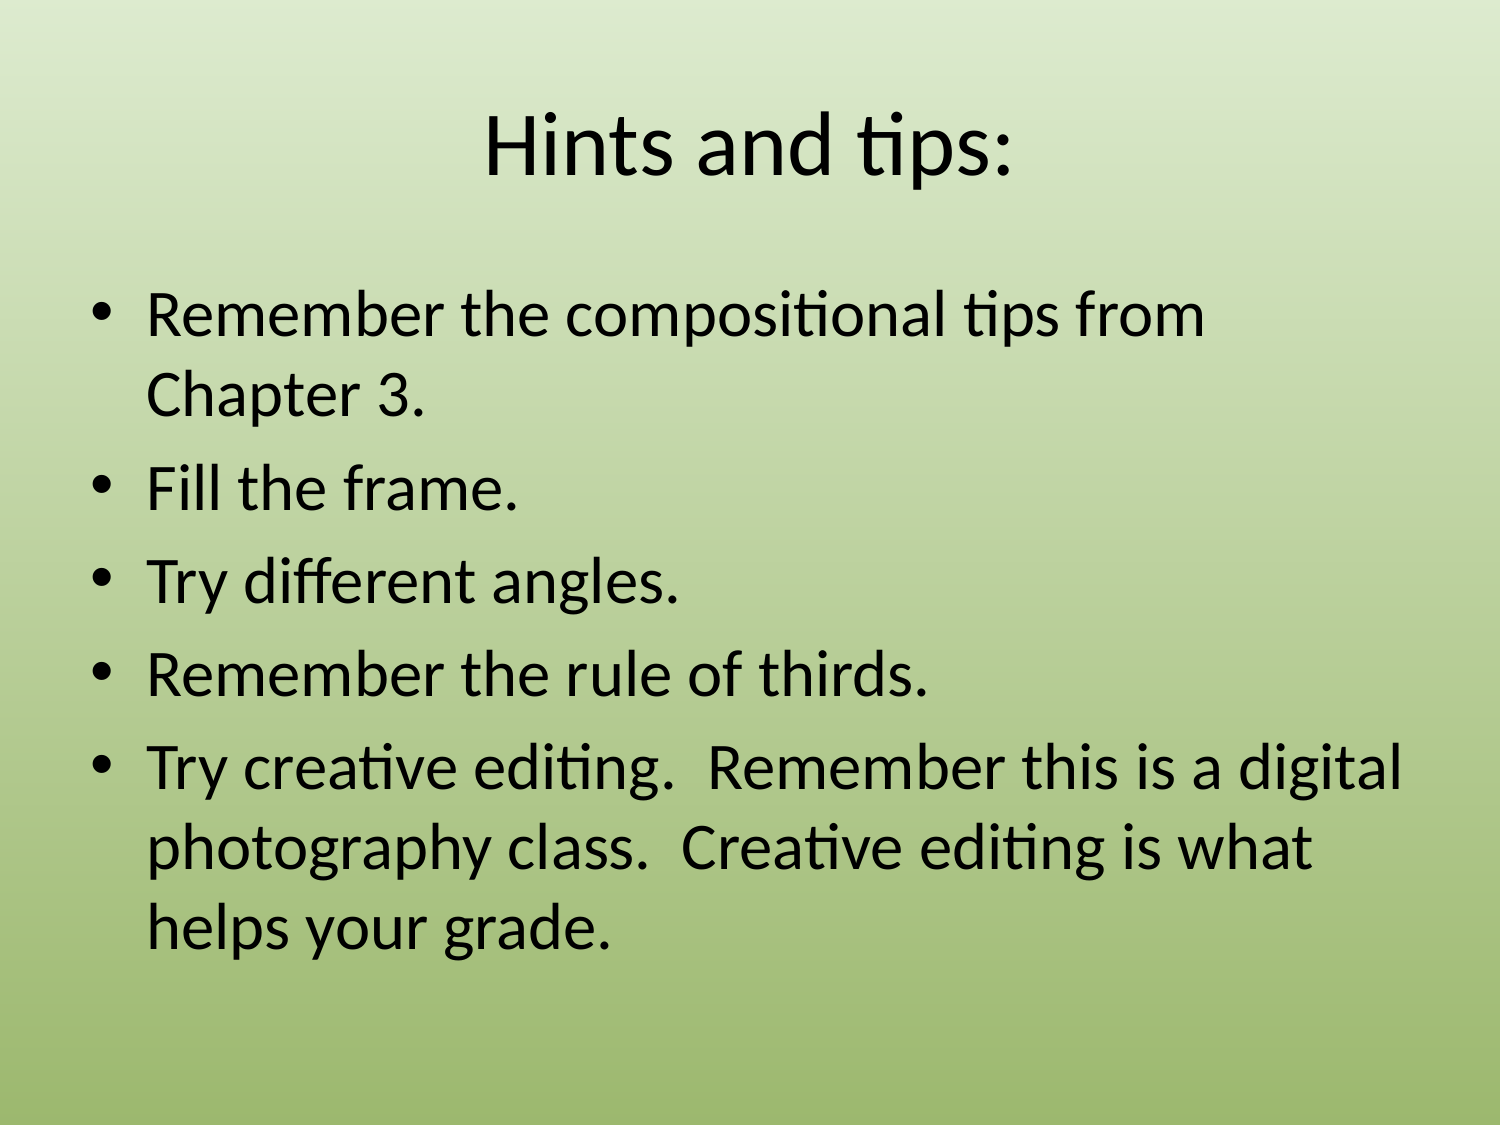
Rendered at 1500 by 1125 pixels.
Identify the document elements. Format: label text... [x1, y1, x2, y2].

title Hints and tips: [75, 45, 1425, 233]
list Remember the compositional tips from Chapter 3. Fill the frame. Try different angles. Remember the rule of thirds. Try creative editing. Remember this is a digital photography class. Creative editing is what helps your grade. [75, 262, 1425, 1005]
